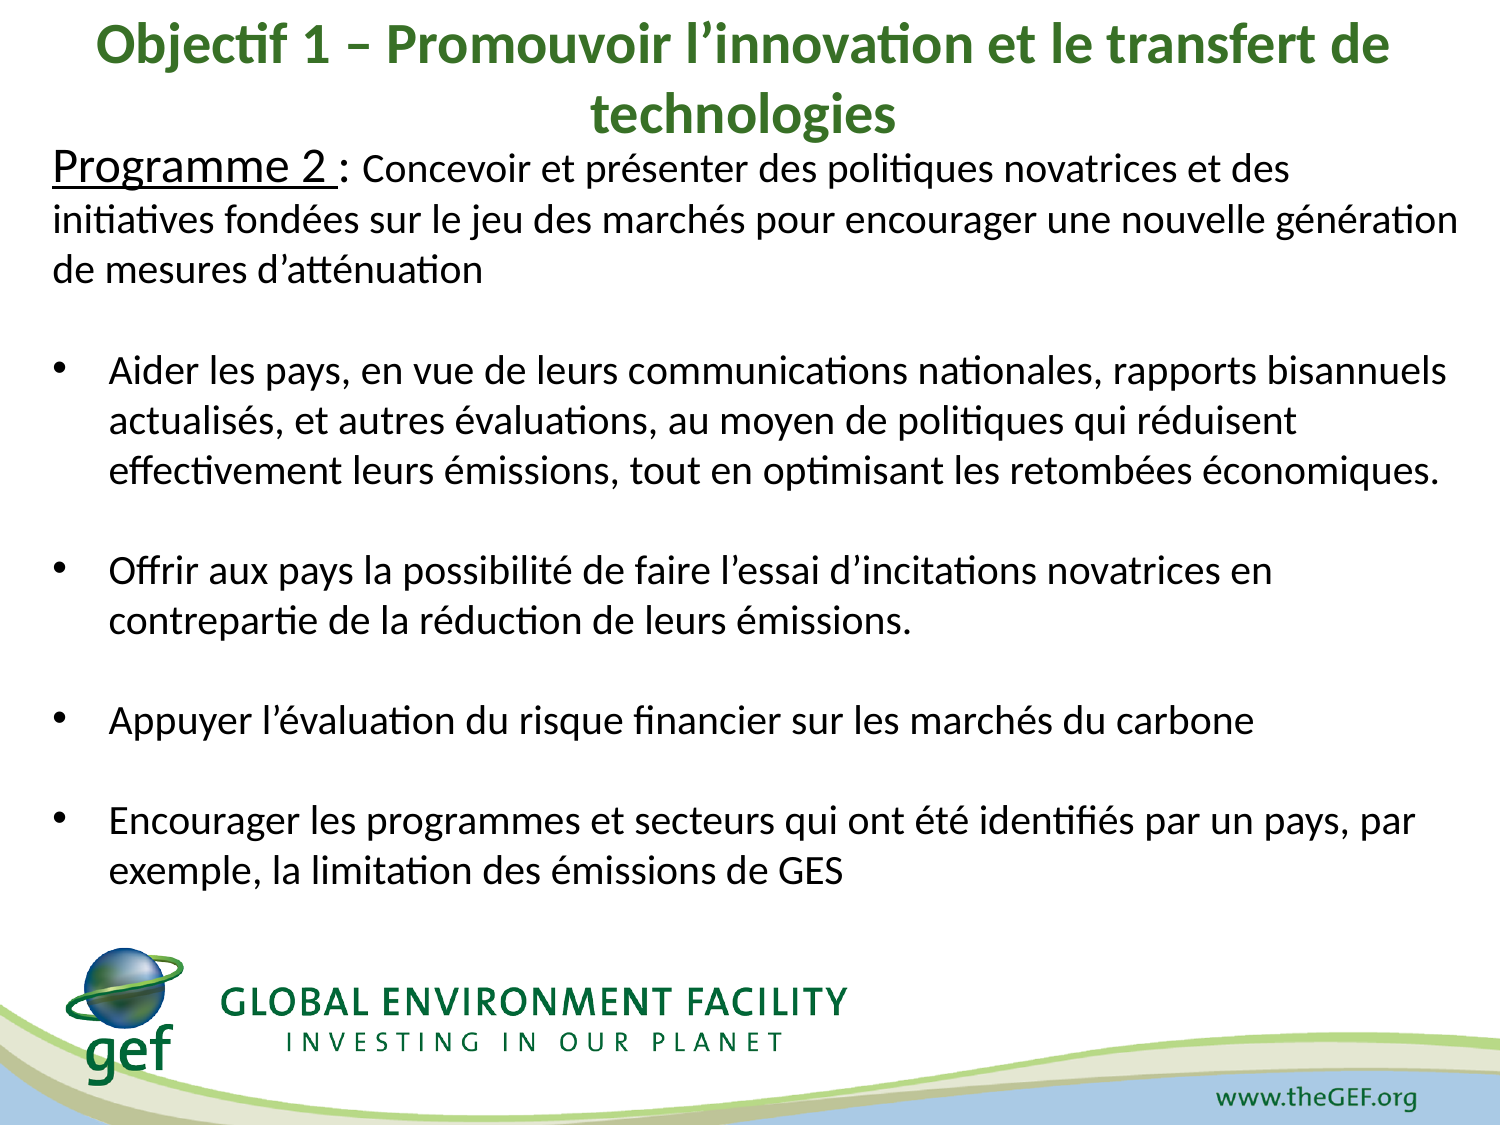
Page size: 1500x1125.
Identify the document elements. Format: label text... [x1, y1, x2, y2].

text_box Programme 2 : Concevoir et présenter des politiques novatrices et des initiatives fondées sur le jeu des marchés pour encourager une nouvelle génération de mesures d’atténuation Aider les pays, en vue de leurs communications nationales, rapports bisannuels actualisés, et autres évaluations, au moyen de politiques qui réduisent effectivement leurs émissions, tout en optimisant les retombées économiques. Offrir aux pays la possibilité de faire l’essai d’incitations novatrices en contrepartie de la réduction de leurs émissions. Appuyer l’évaluation du risque financier sur les marchés du carbone Encourager les programmes et secteurs qui ont été identifiés par un pays, par exemple, la limitation des émissions de GES [37, 124, 1475, 960]
title Objectif 1 – Promouvoir l’innovation et le transfert de technologies [12, 0, 1476, 151]
picture [0, 920, 1500, 1125]
